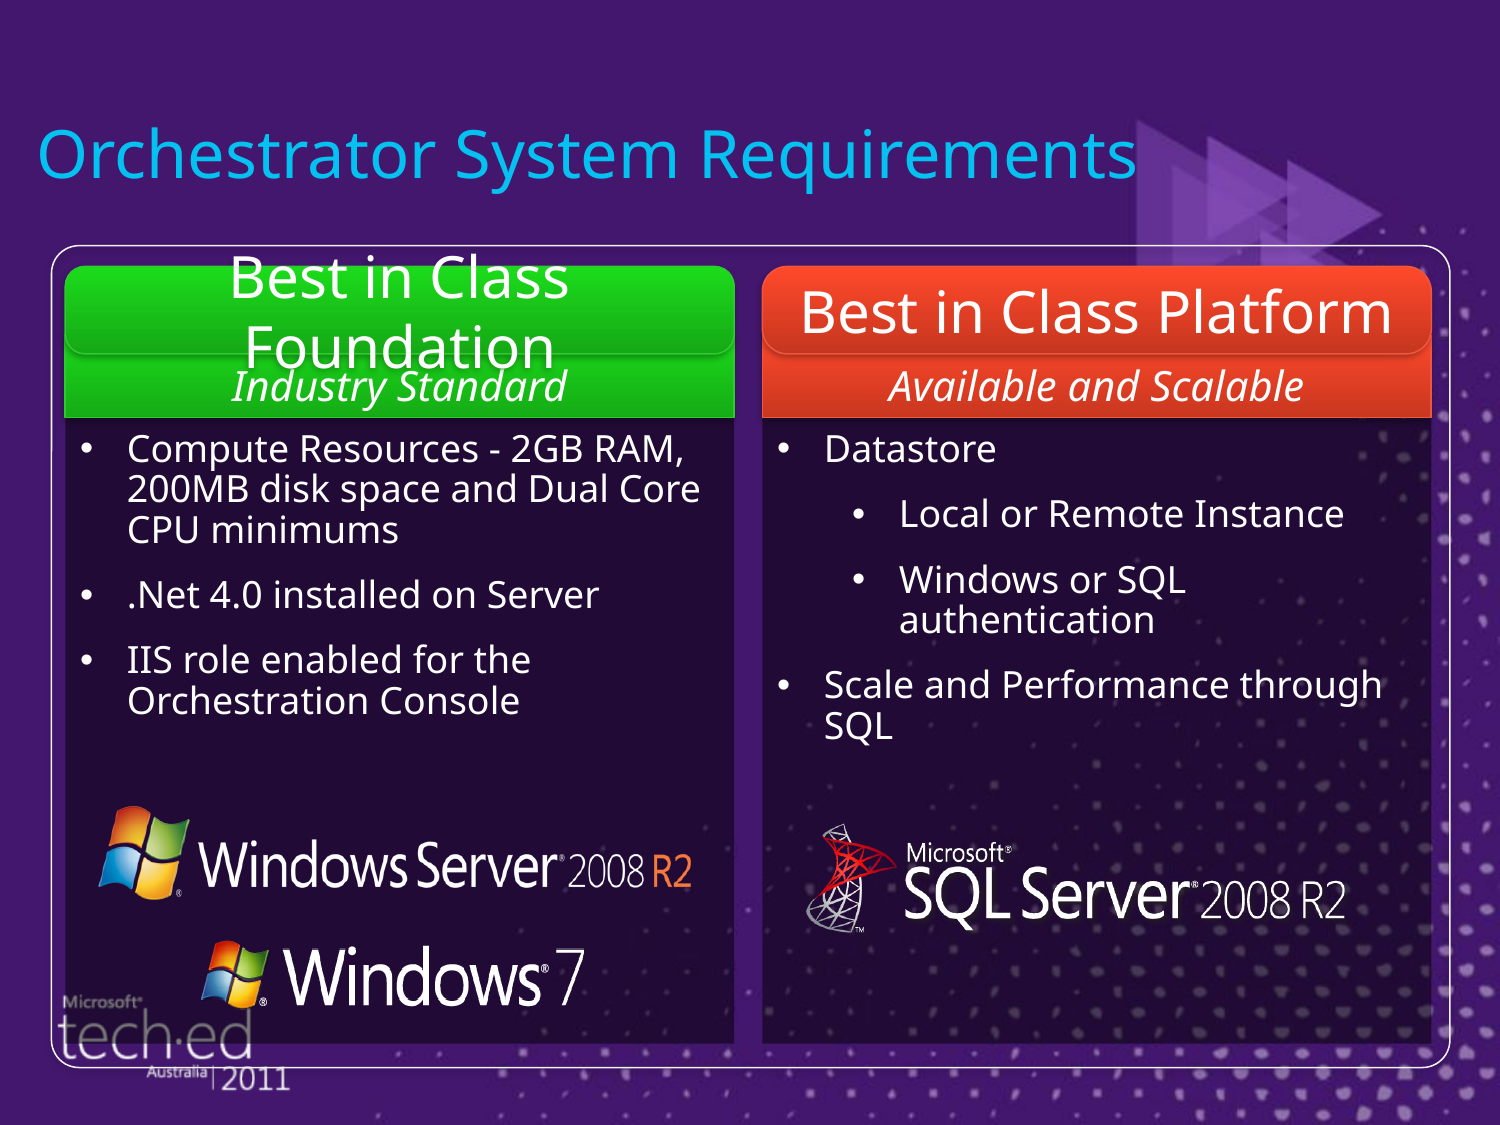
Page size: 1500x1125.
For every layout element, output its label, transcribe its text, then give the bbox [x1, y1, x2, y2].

text_box [51, 245, 1450, 1068]
title Orchestrator System Requirements [21, 58, 1372, 246]
picture [0, 0, 1500, 1125]
